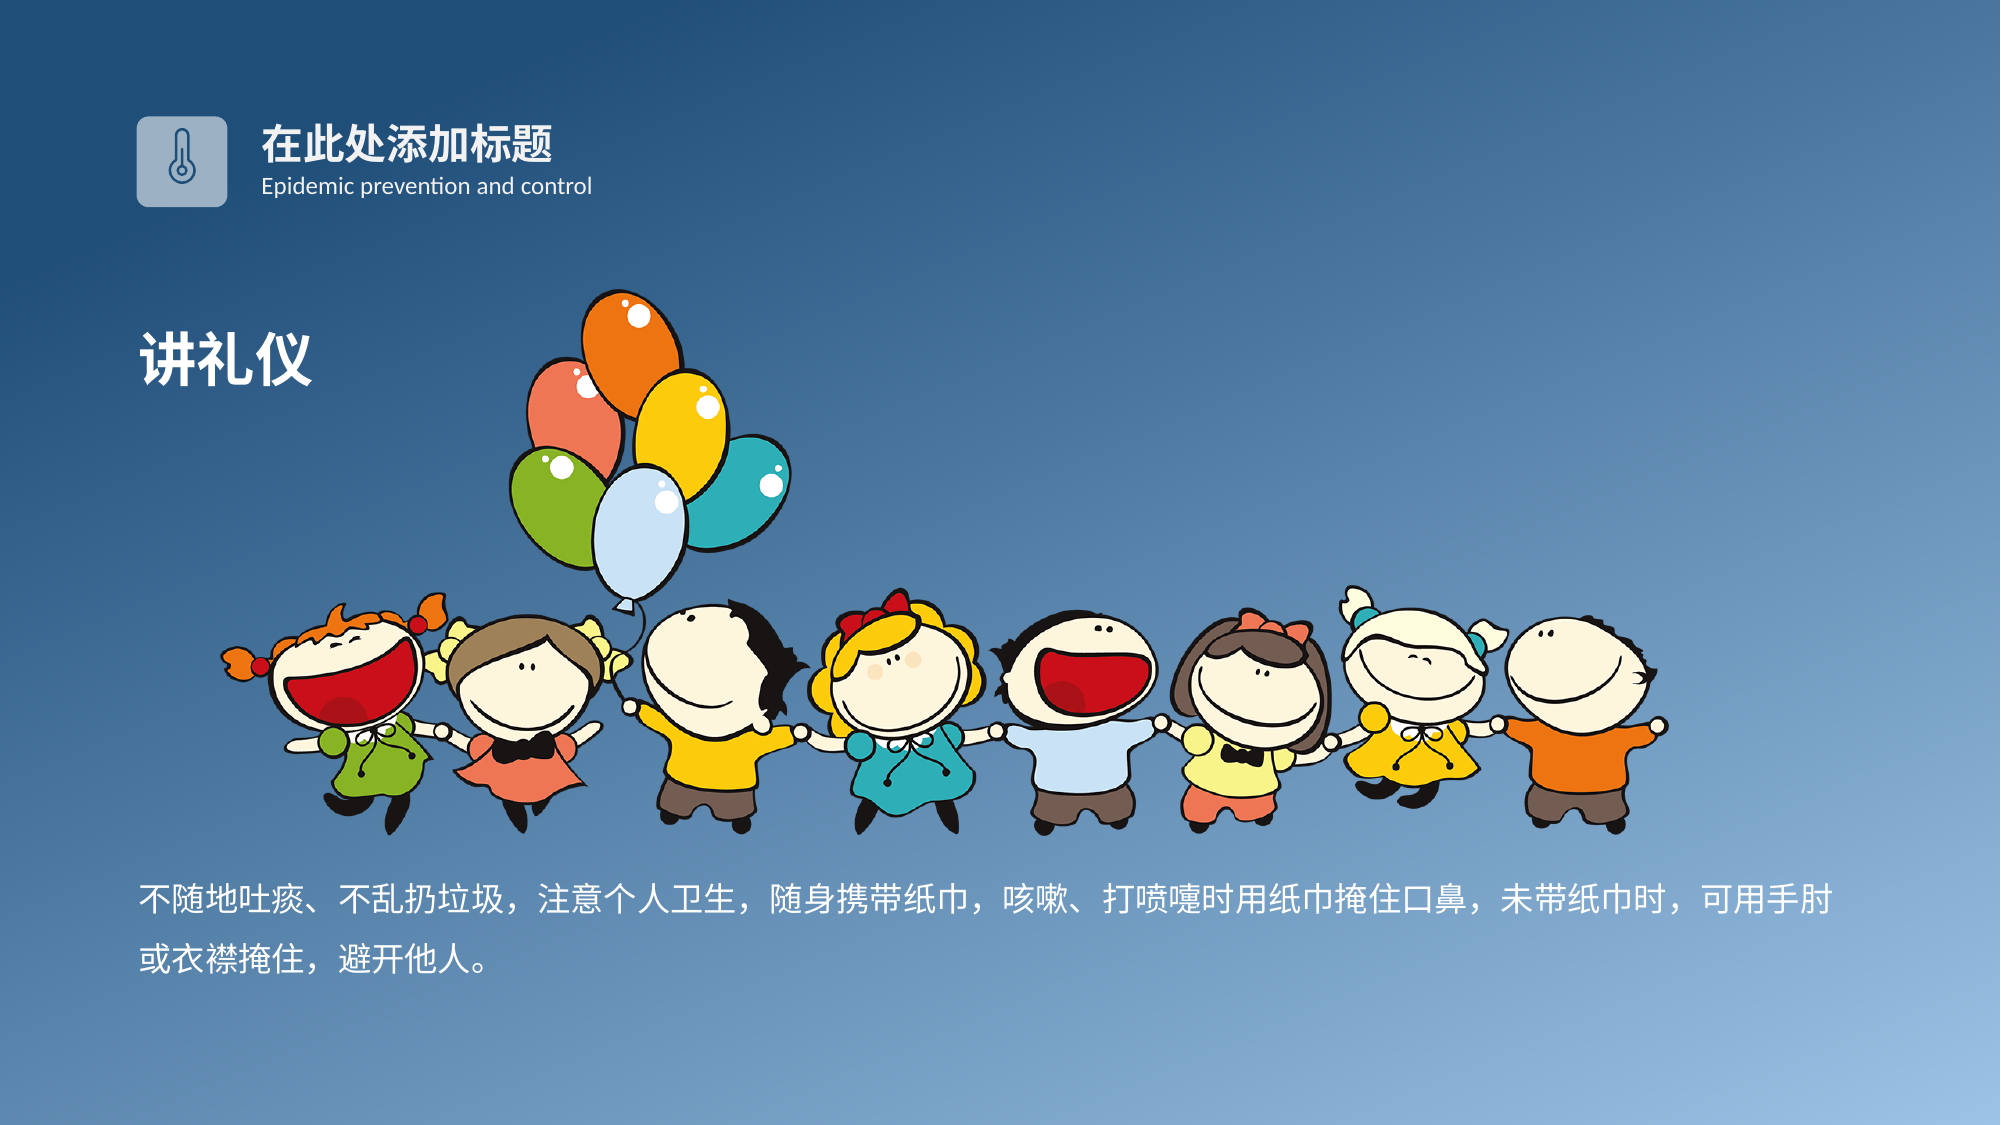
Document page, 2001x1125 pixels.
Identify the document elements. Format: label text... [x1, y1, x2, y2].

text_box [135, 115, 229, 209]
text_box 不随地吐痰、不乱扔垃圾，注意个人卫生，随身携带纸巾，咳嗽、打喷嚏时用纸巾掩住口鼻，未带纸巾时，可用手肘或衣襟掩住，避开他人。 [124, 851, 1874, 986]
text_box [168, 127, 196, 184]
text_box 讲礼仪 [124, 316, 187, 401]
picture [187, 289, 1751, 875]
text_box Epidemic prevention and control [246, 162, 743, 207]
text_box 在此处添加标题 [246, 110, 743, 162]
